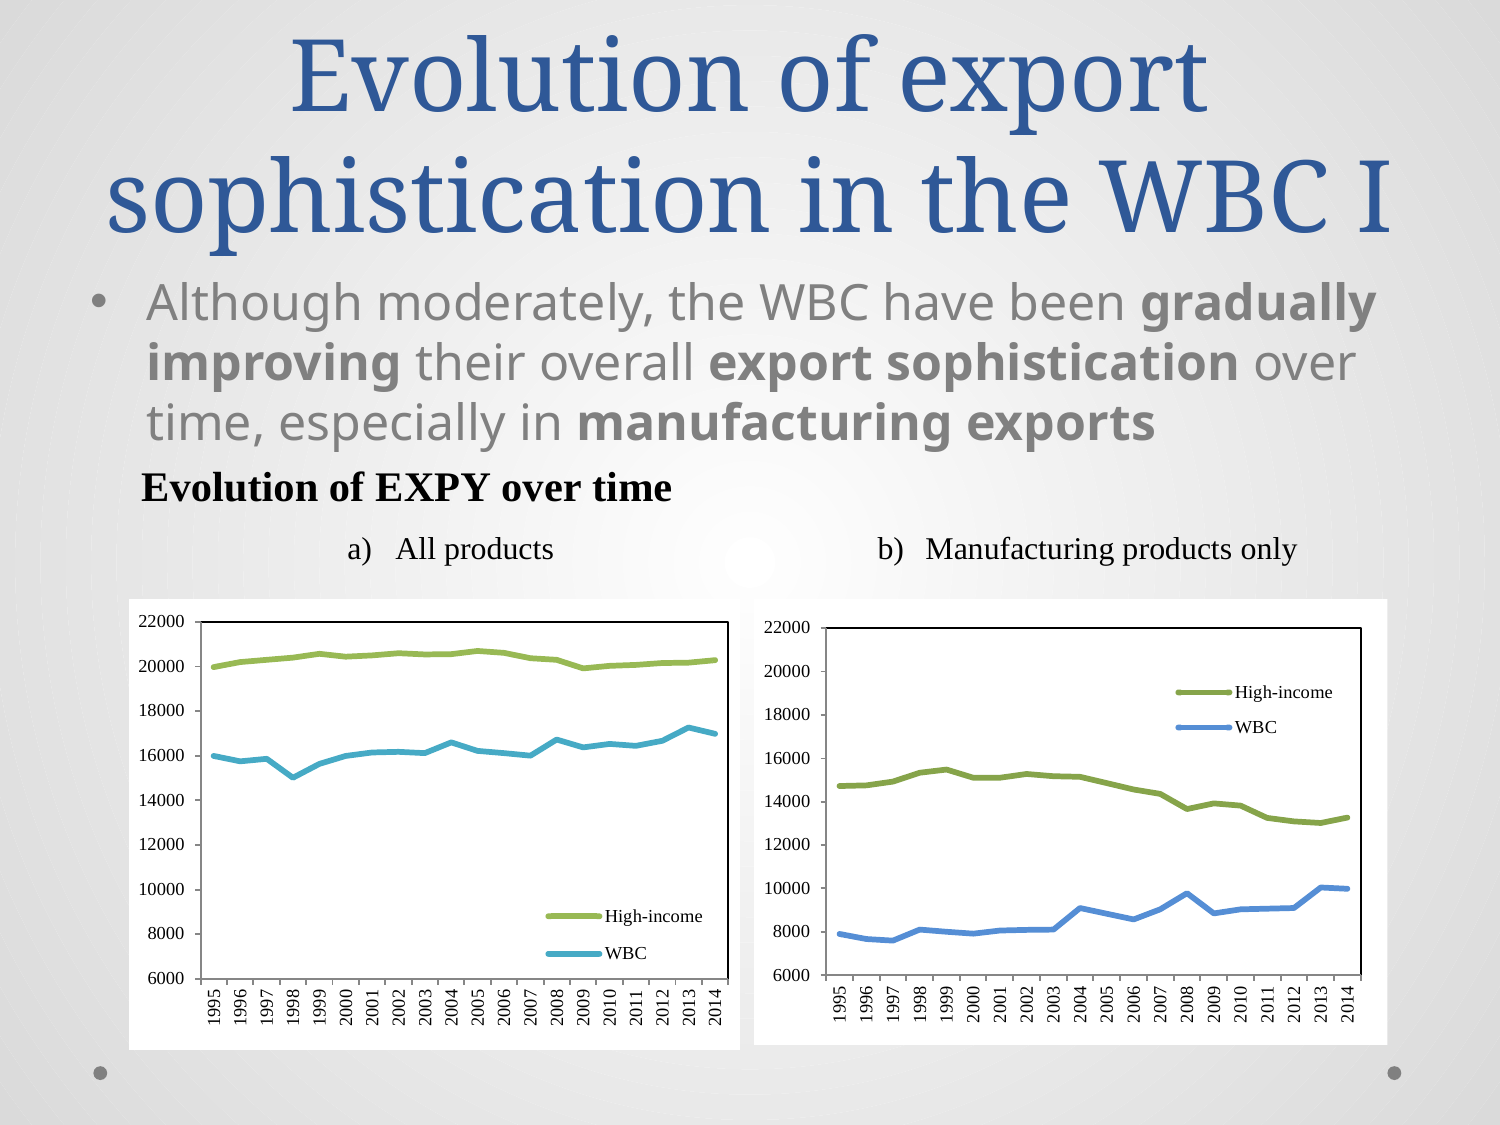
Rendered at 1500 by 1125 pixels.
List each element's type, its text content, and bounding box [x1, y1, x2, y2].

picture [112, 462, 1388, 1086]
list Although moderately, the WBC have been gradually improving their overall export sophistication over time, especially in manufacturing exports [75, 262, 1450, 1005]
title Evolution of export sophistication in the WBC I [75, 0, 1425, 262]
